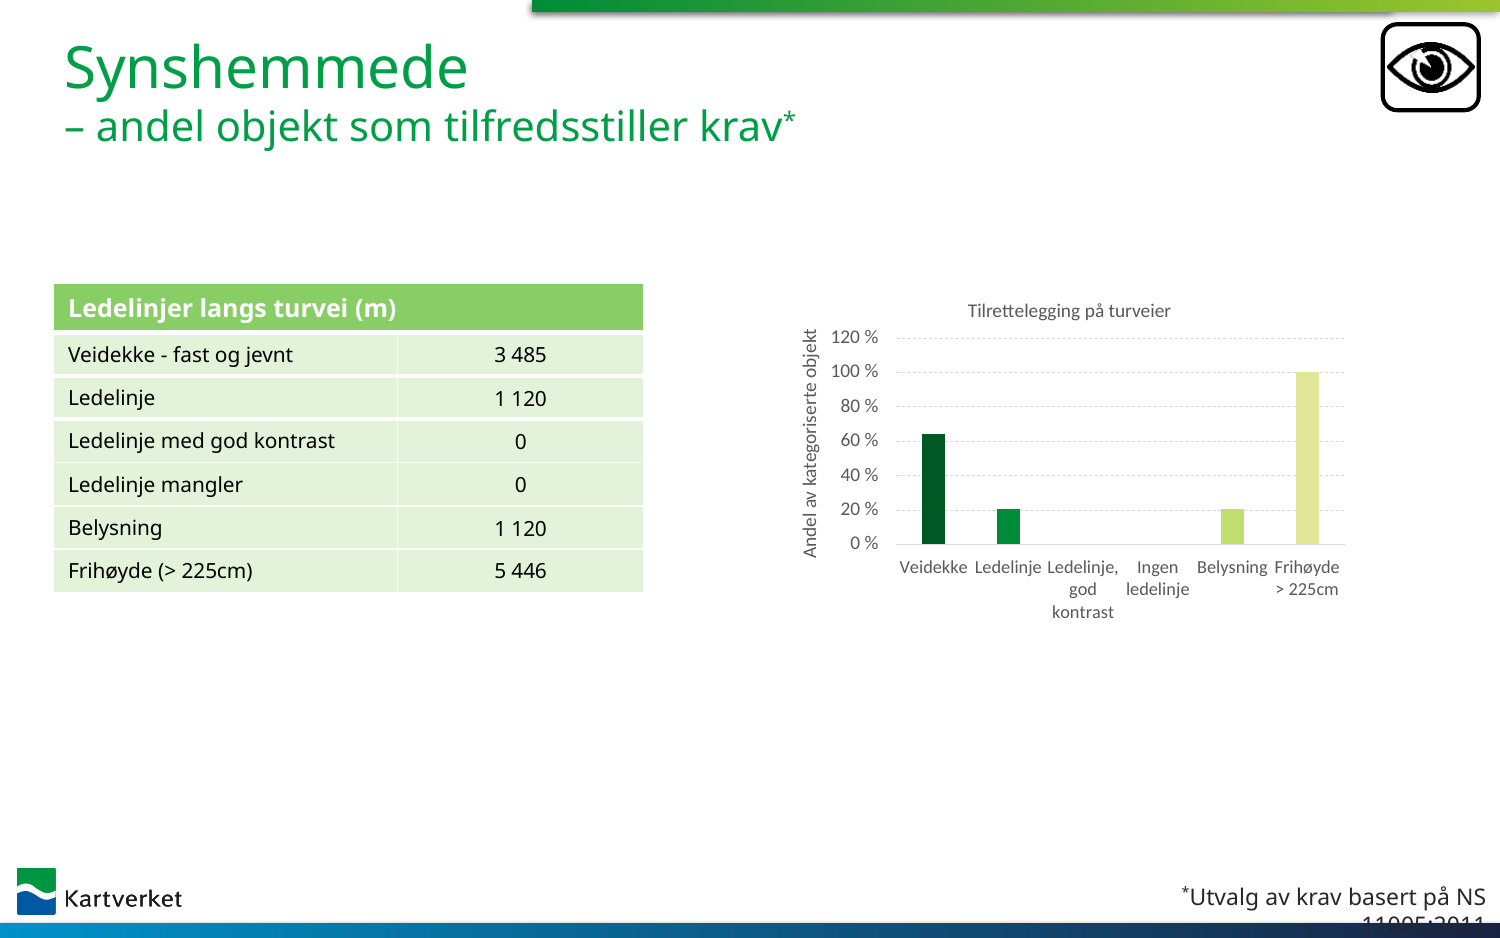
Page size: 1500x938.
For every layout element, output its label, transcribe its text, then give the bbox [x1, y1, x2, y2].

table_cell 1 120 [398, 507, 643, 548]
table_cell 0 [398, 421, 643, 462]
table_cell 1 120 [398, 378, 643, 417]
table_cell Ledelinje med god kontrast [54, 421, 397, 462]
table_cell Belysning [54, 507, 397, 548]
table_cell Ledelinje [54, 378, 397, 417]
table_cell Veidekke - fast og jevnt [54, 335, 397, 374]
table_cell Frihøyde (> 225cm) [54, 550, 397, 592]
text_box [1382, 24, 1480, 111]
table_cell Ledelinje mangler [54, 463, 397, 505]
table_cell 3 485 [398, 335, 643, 374]
text_box *Utvalg av krav basert på NS 11005:2011 [1068, 873, 1500, 938]
table_cell 0 [398, 463, 643, 505]
picture [791, 291, 1348, 630]
text_box Synshemmede – andel objekt som tilfredsstiller krav* [49, 24, 1431, 158]
table_cell 5 446 [398, 550, 643, 592]
table_header Ledelinjer langs turvei (m) [54, 284, 643, 330]
